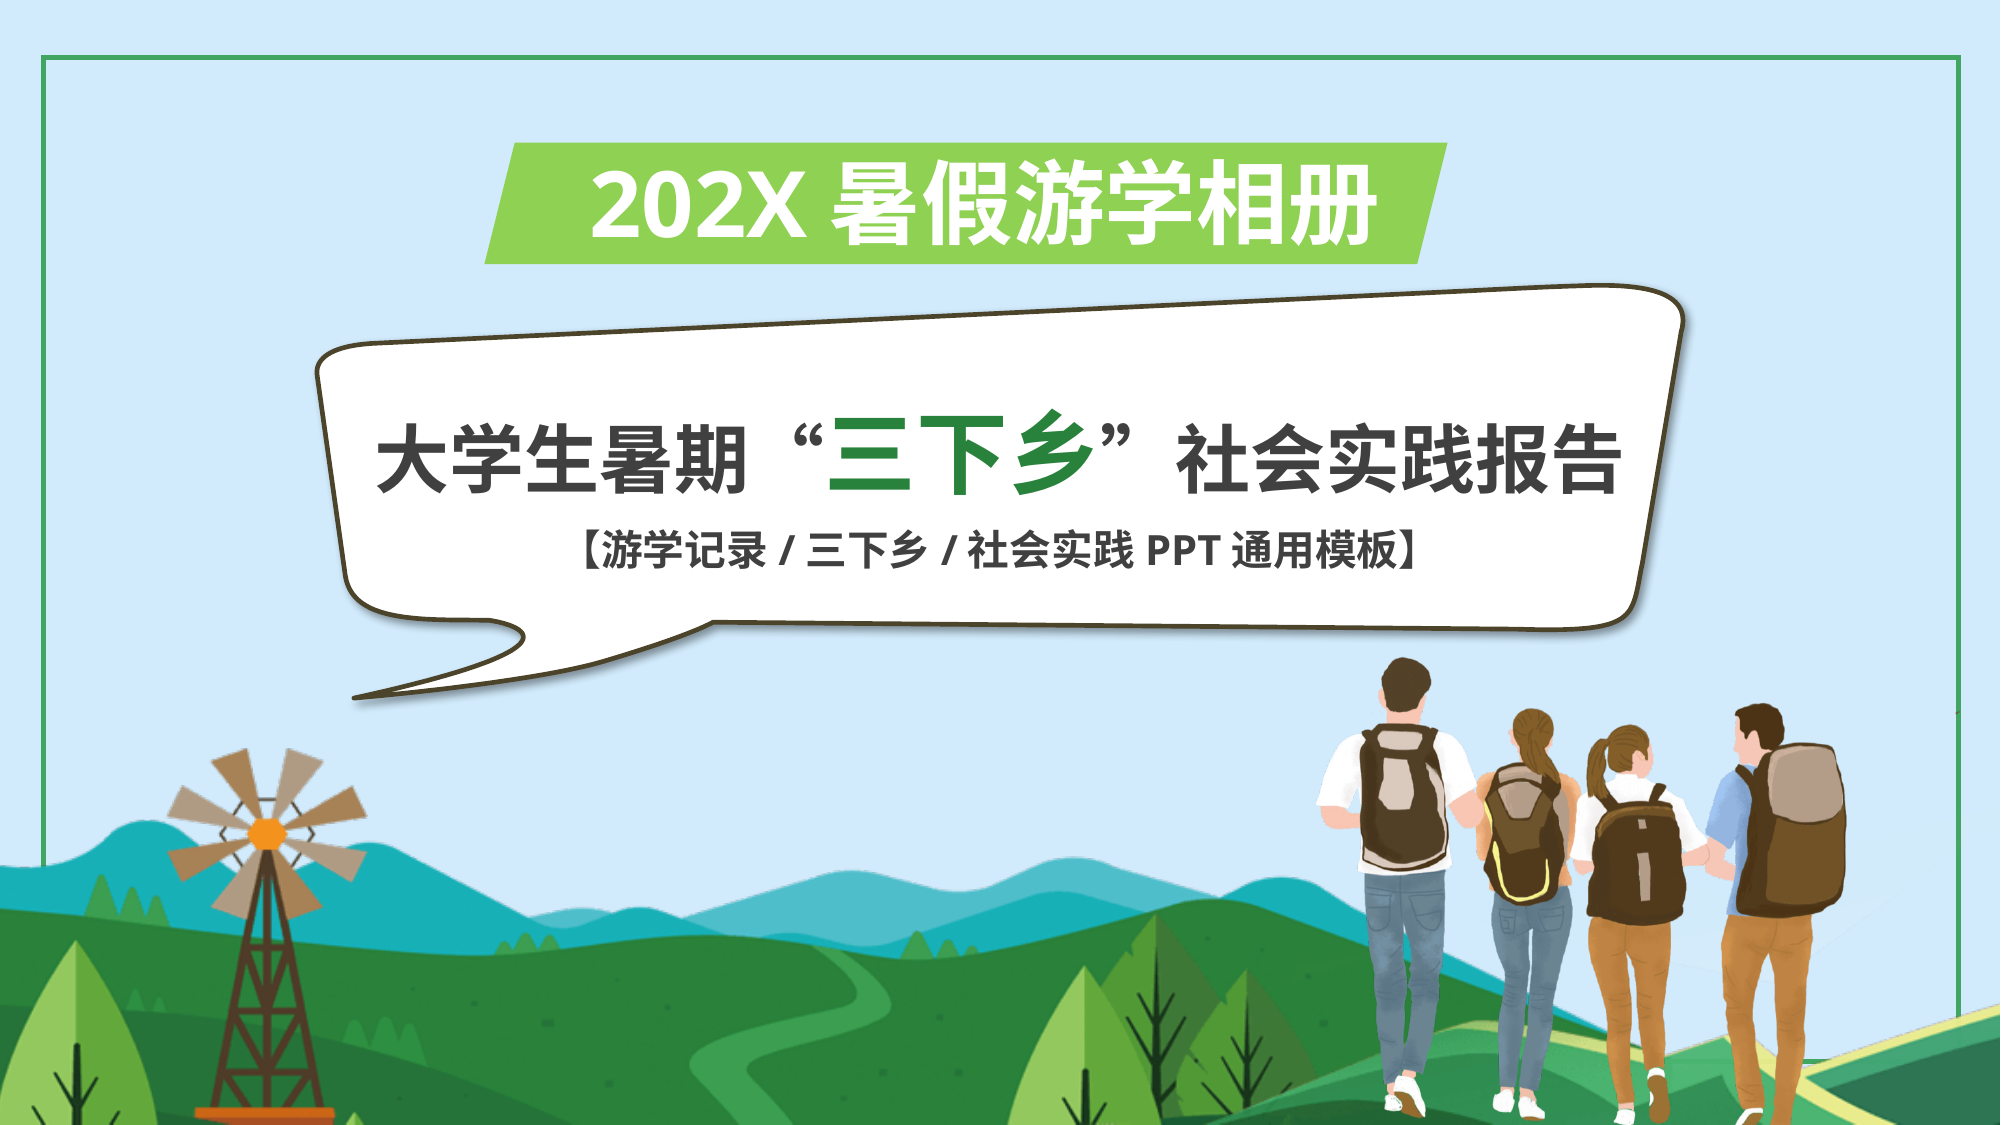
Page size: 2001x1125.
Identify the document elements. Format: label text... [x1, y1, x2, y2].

text_box [317, 285, 1683, 699]
text_box 【游学记录/三下乡/社会实践PPT通用模板】 [544, 516, 1456, 581]
text_box 大学生暑期“三下乡”社会实践报告 [359, 388, 1640, 514]
picture [0, 597, 2001, 1125]
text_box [484, 137, 1448, 265]
